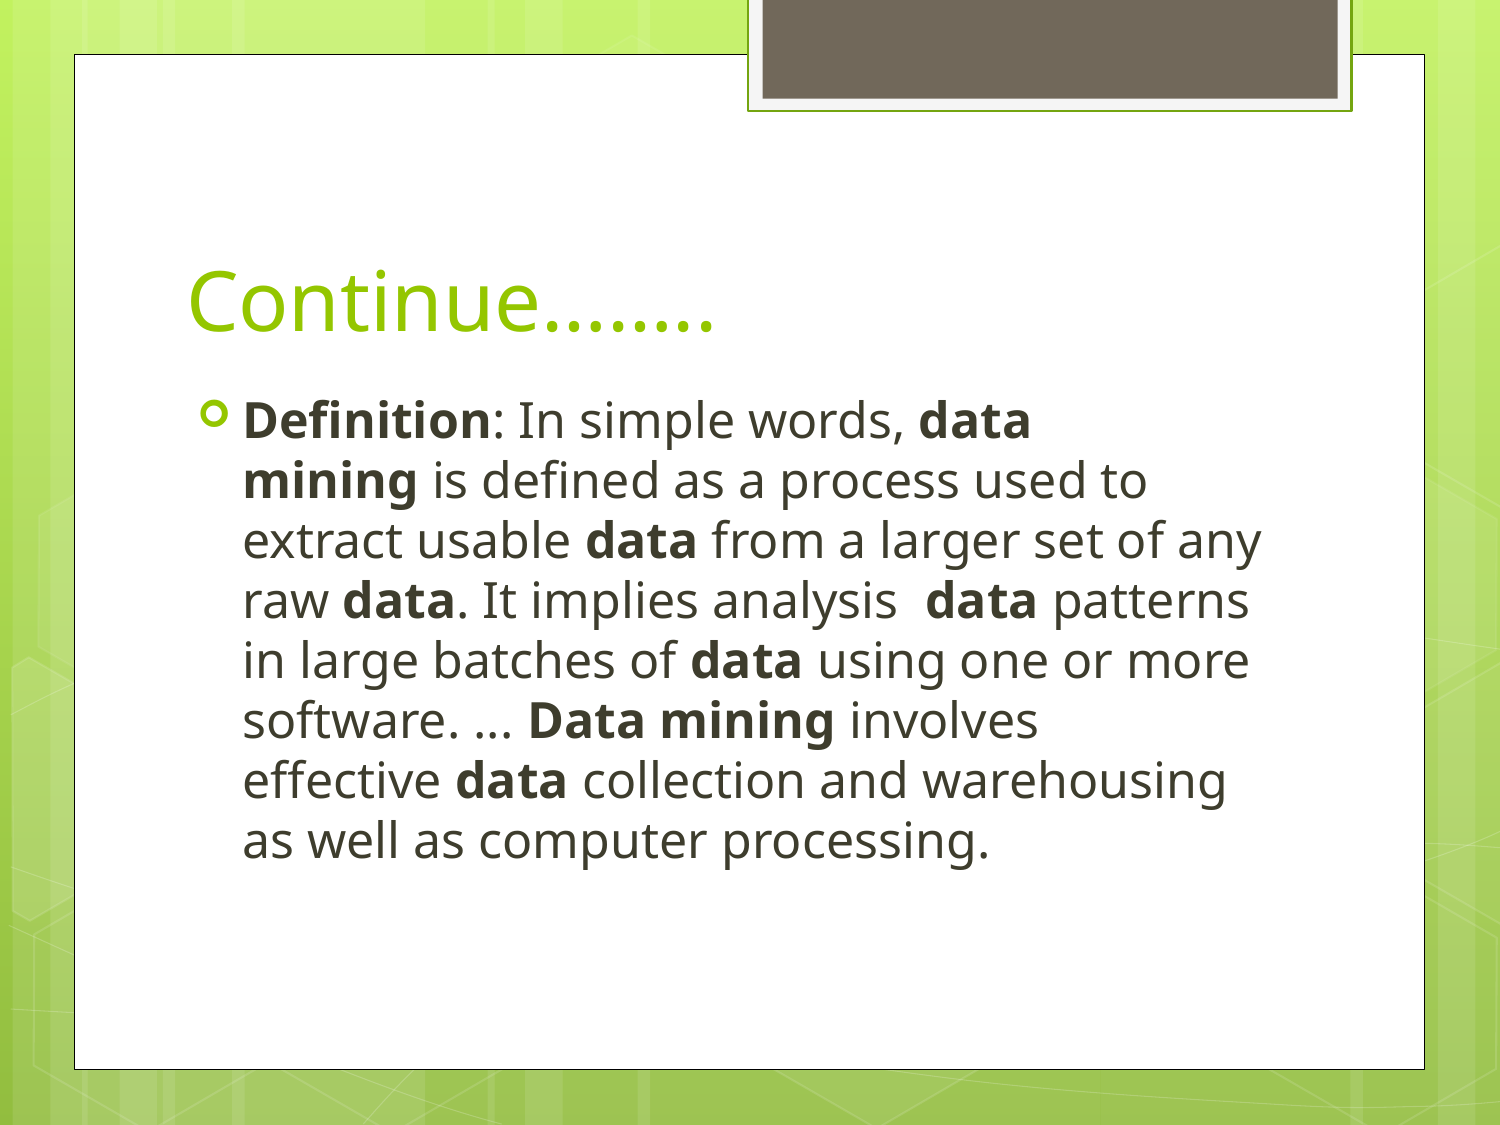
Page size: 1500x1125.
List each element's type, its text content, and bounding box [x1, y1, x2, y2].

title Continue…….. [171, 168, 1324, 357]
list Definition: In simple words, data mining is defined as a process used to extract usable data from a larger set of any raw data. It implies analysis data patterns in large batches of data using one or more software. ... Data mining involves effective data collection and warehousing as well as computer processing. [171, 381, 1283, 957]
